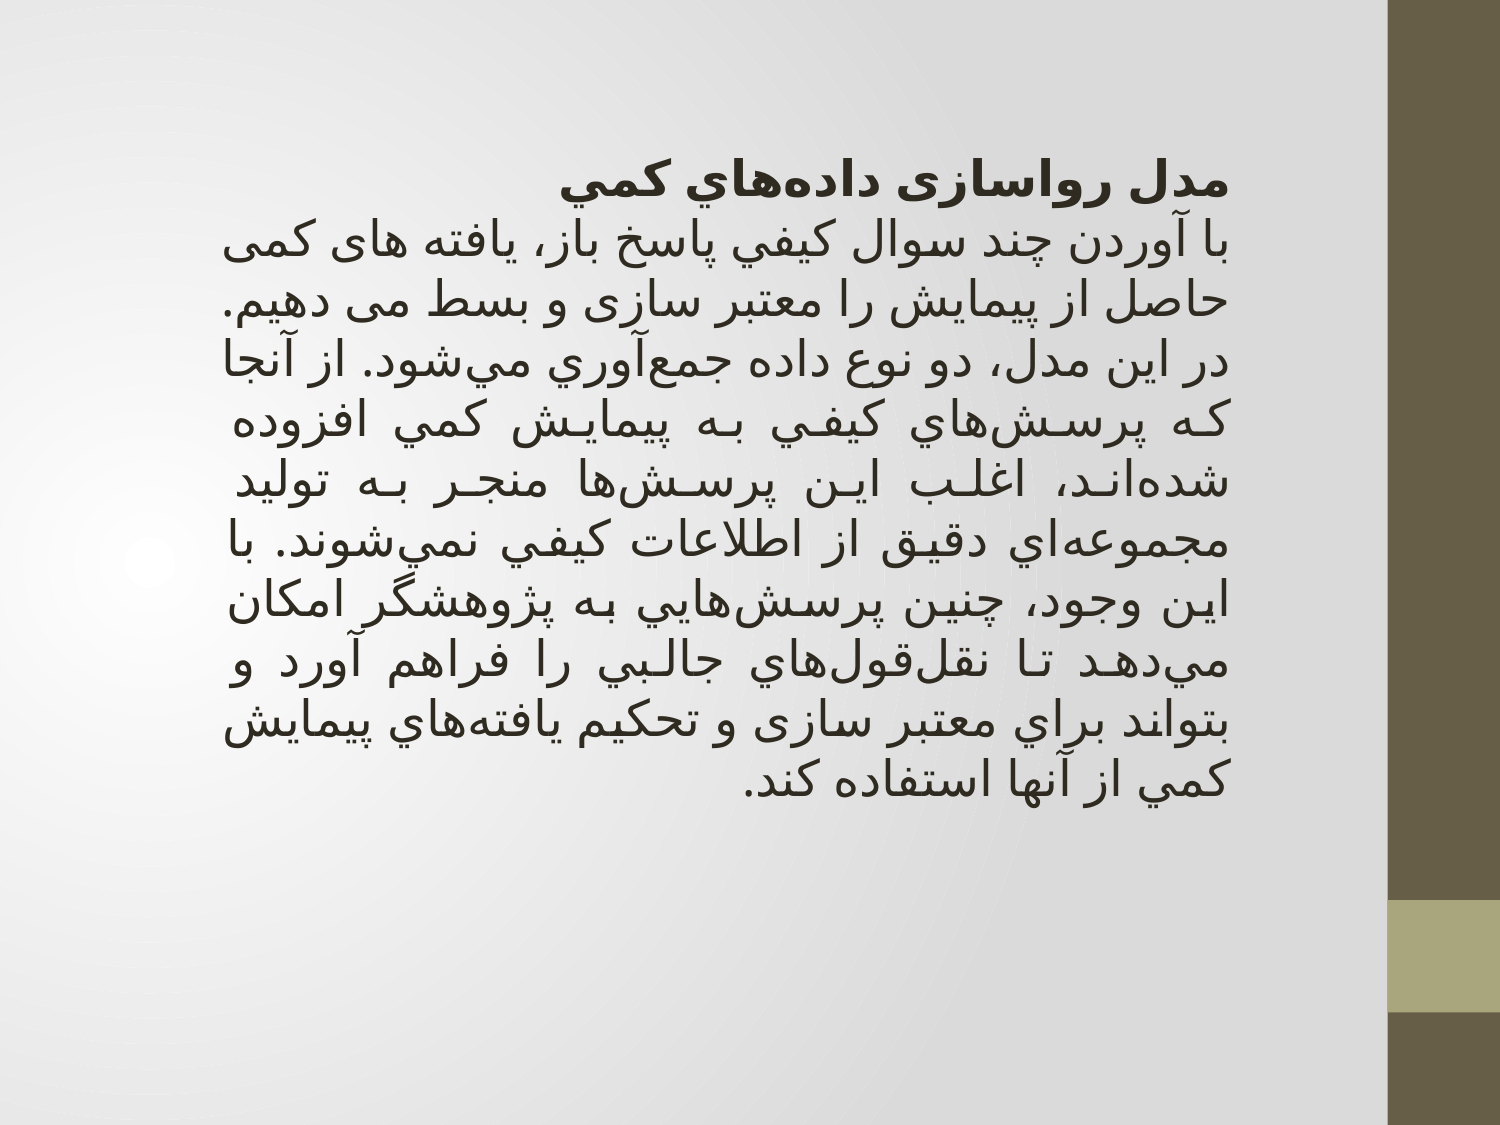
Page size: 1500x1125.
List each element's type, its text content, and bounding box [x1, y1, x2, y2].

text_box مدل رواسازی داده‌هاي كمي با آوردن چند سوال كيفي پاسخ باز، یافته های کمی حاصل از پیمایش را معتبر سازی و بسط می دهیم. در اين مدل، دو نوع داده‌ جمع‌آوري مي‌شود. از آنجا كه پرسش‌هاي كيفي به پيمايش كمي افزوده شده‌اند، اغلب اين پرسش‌ها منجر به توليد مجموعه‌اي دقيق از اطلاعات كيفي نمي‌شوند. با اين وجود، چنين پرسش‌هايي به پژوهشگر امكان مي‌دهد تا نقل‌قول‌هاي جالبي را فراهم آورد و بتواند براي معتبر سازی و تحكيم يافته‌هاي پيمايش كمي از آنها استفاده کند. [206, 139, 1247, 814]
